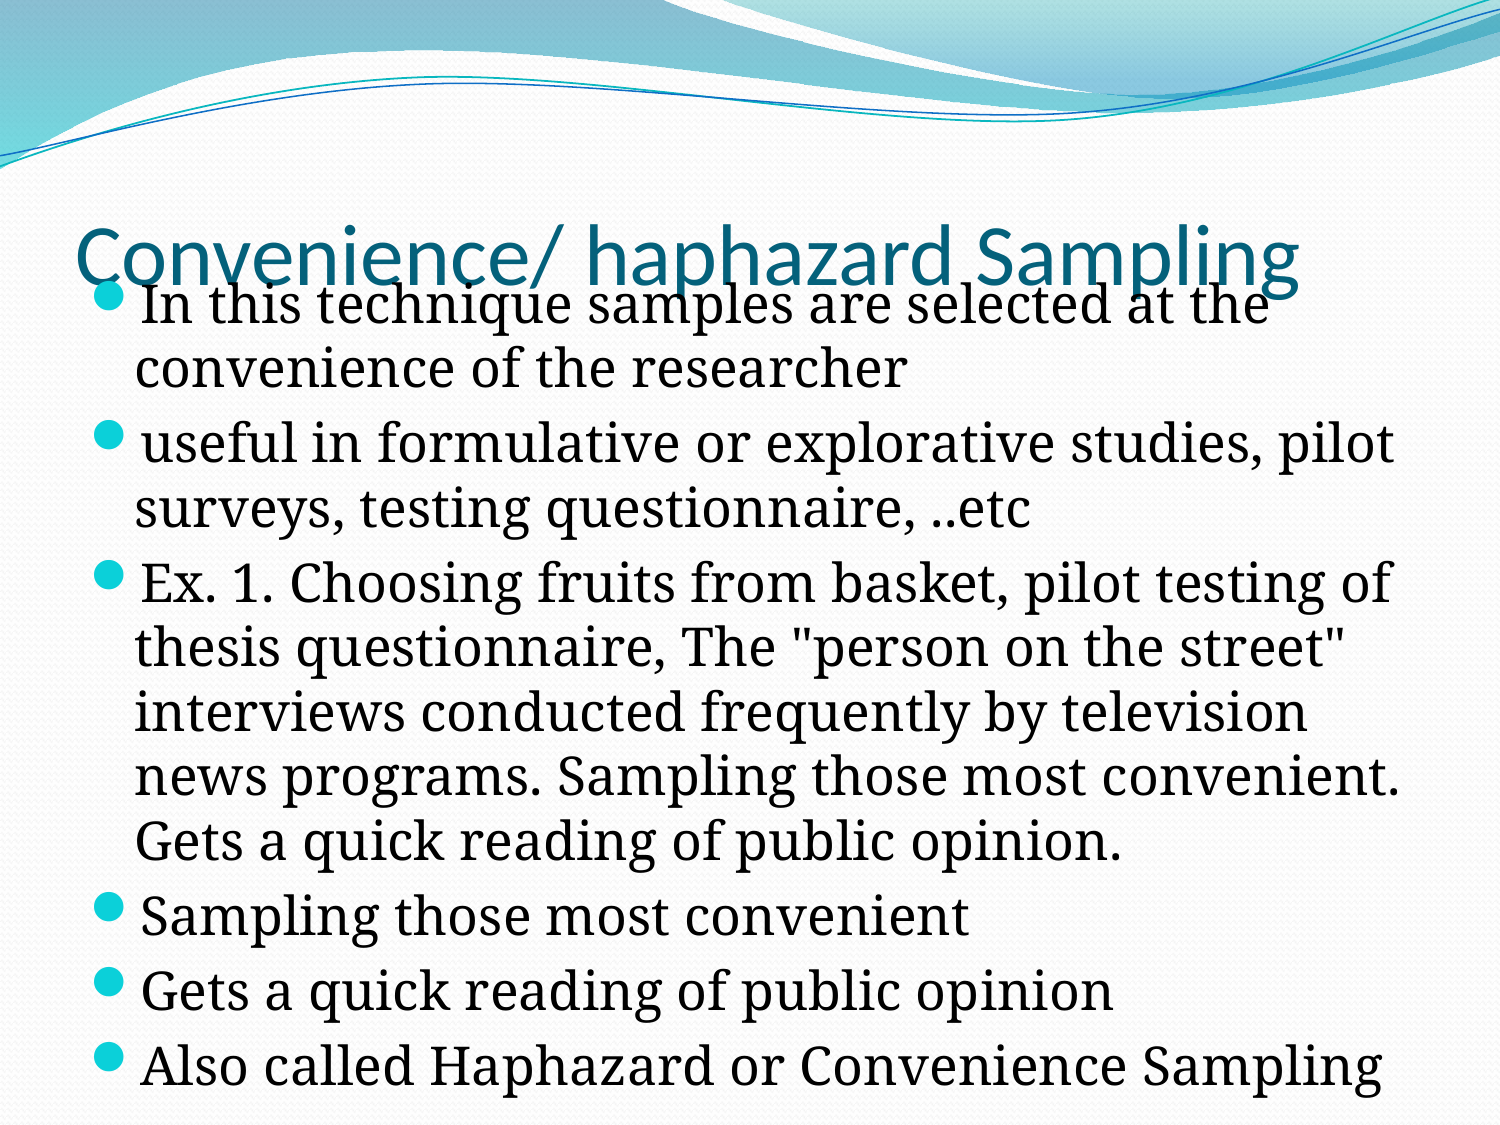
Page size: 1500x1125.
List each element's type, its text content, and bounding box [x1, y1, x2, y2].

title Convenience/ haphazard Sampling [75, 115, 1425, 262]
list In this technique samples are selected at the convenience of the researcher useful in formulative or explorative studies, pilot surveys, testing questionnaire, ..etc Ex. 1. Choosing fruits from basket, pilot testing of thesis questionnaire, The "person on the street" interviews conducted frequently by television news programs. Sampling those most convenient. Gets a quick reading of public opinion. Sampling those most convenient Gets a quick reading of public opinion Also called Haphazard or Convenience Sampling [75, 262, 1425, 1125]
